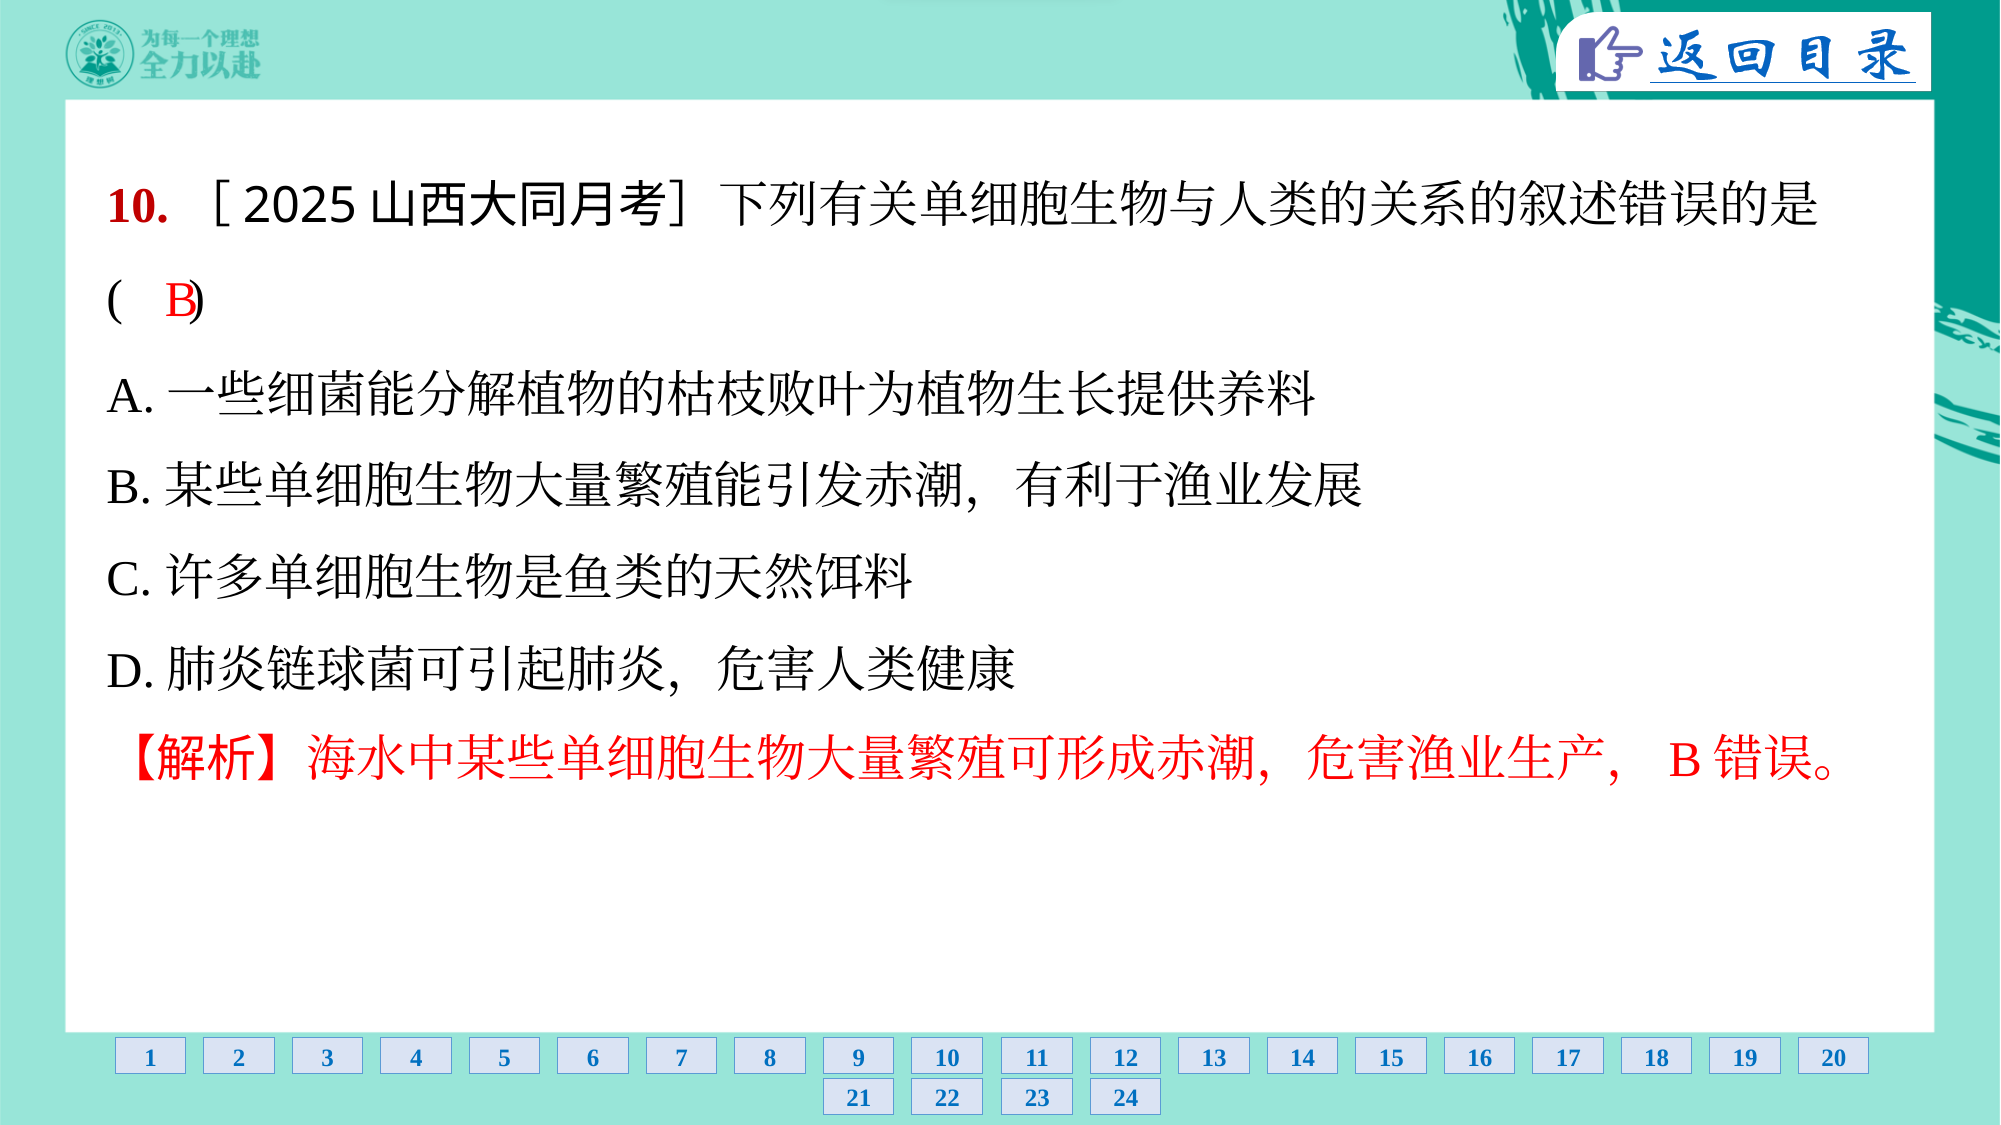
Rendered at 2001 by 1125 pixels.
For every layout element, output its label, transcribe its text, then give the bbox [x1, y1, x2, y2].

picture [0, 0, 2000, 1125]
text_box A.一些细菌能分解植物的枯枝败叶为植物生长提供养料 B.某些单细胞生物大量繁殖能引发赤潮，有利于渔业发展 C.许多单细胞生物是鱼类的天然饵料 D.肺炎链球菌可引起肺炎，危害人类健康 [106, 330, 1895, 698]
text_box 【解析】海水中某些单细胞生物大量繁殖可形成赤潮，危害渔业生产，B错误。 [106, 699, 1895, 787]
text_box 10.［2025山西大同月考］下列有关单细胞生物与人类的关系的叙述错误的是 ( ) [106, 140, 1895, 325]
text_box B [146, 234, 217, 326]
